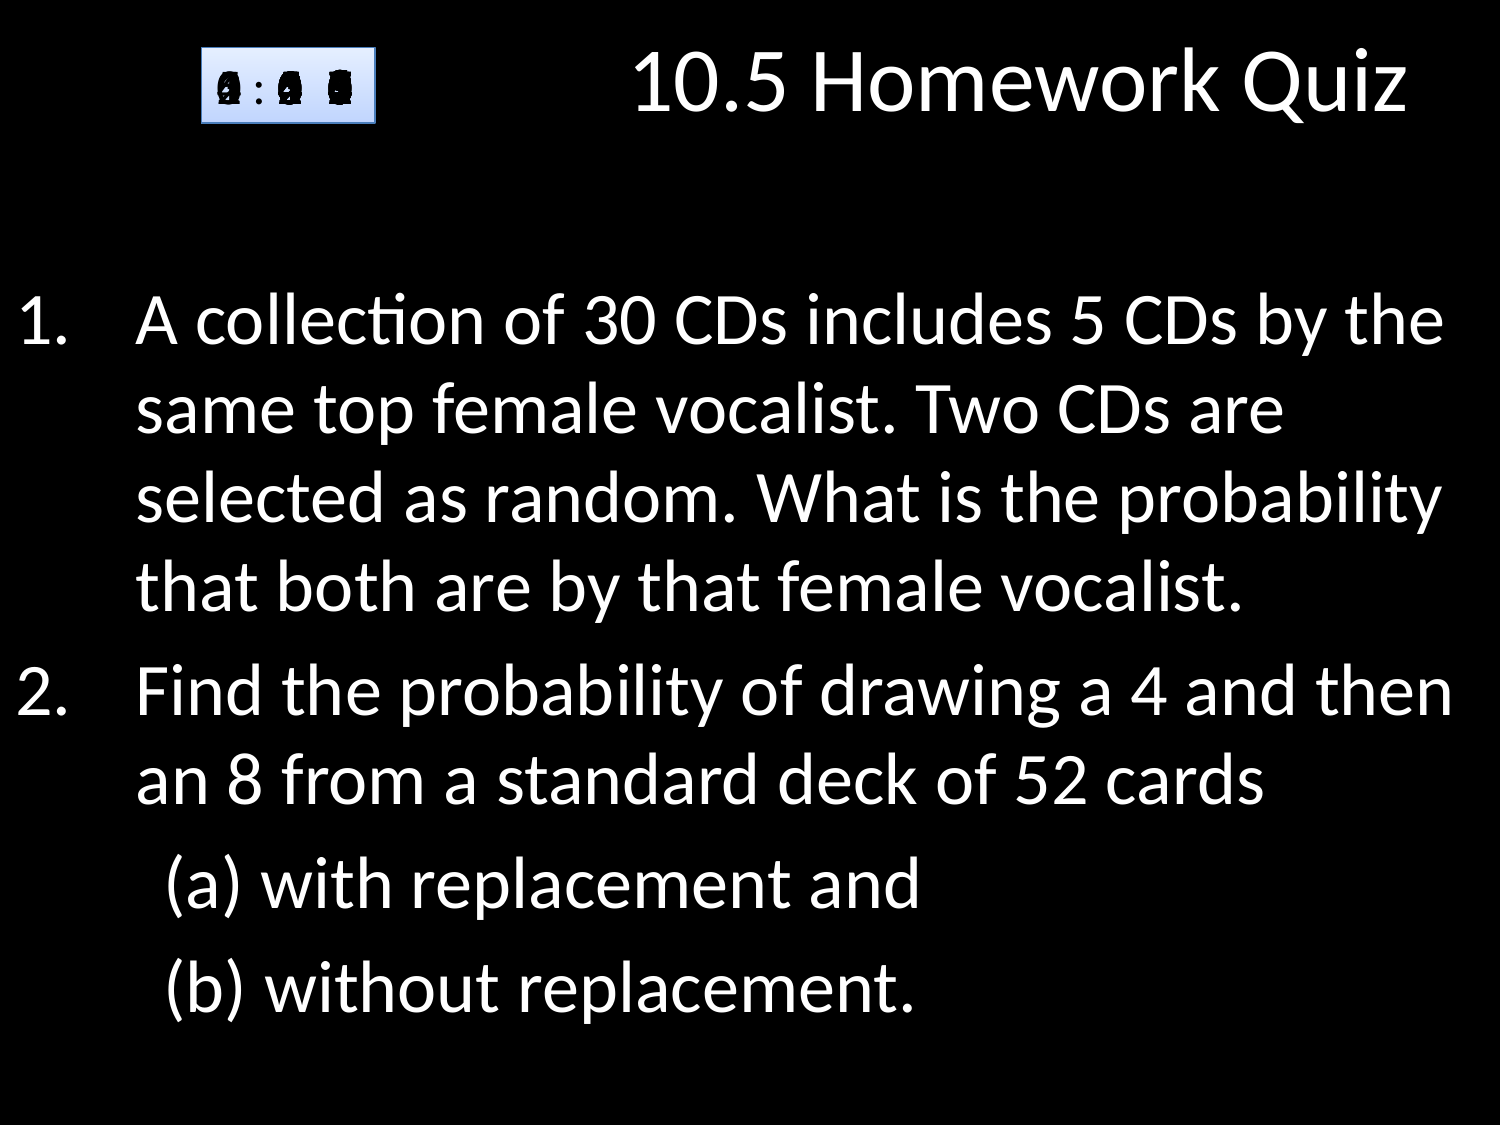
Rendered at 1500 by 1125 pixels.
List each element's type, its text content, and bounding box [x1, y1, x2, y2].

text_box 0 [262, 47, 312, 123]
title 10.5 Homework Quiz [75, 0, 1425, 150]
text_box [201, 47, 376, 124]
text_box 9 [312, 47, 363, 123]
list A collection of 30 CDs includes 5 CDs by the same top female vocalist. Two CDs are selected as random. What is the probability that both are by that female vocalist. Find the probability of drawing a 4 and then an 8 from a standard deck of 52 cards (a) with replacement and (b) without replacement. [0, 262, 1500, 1038]
text_box : [252, 47, 262, 123]
text_box 0 [201, 47, 252, 123]
